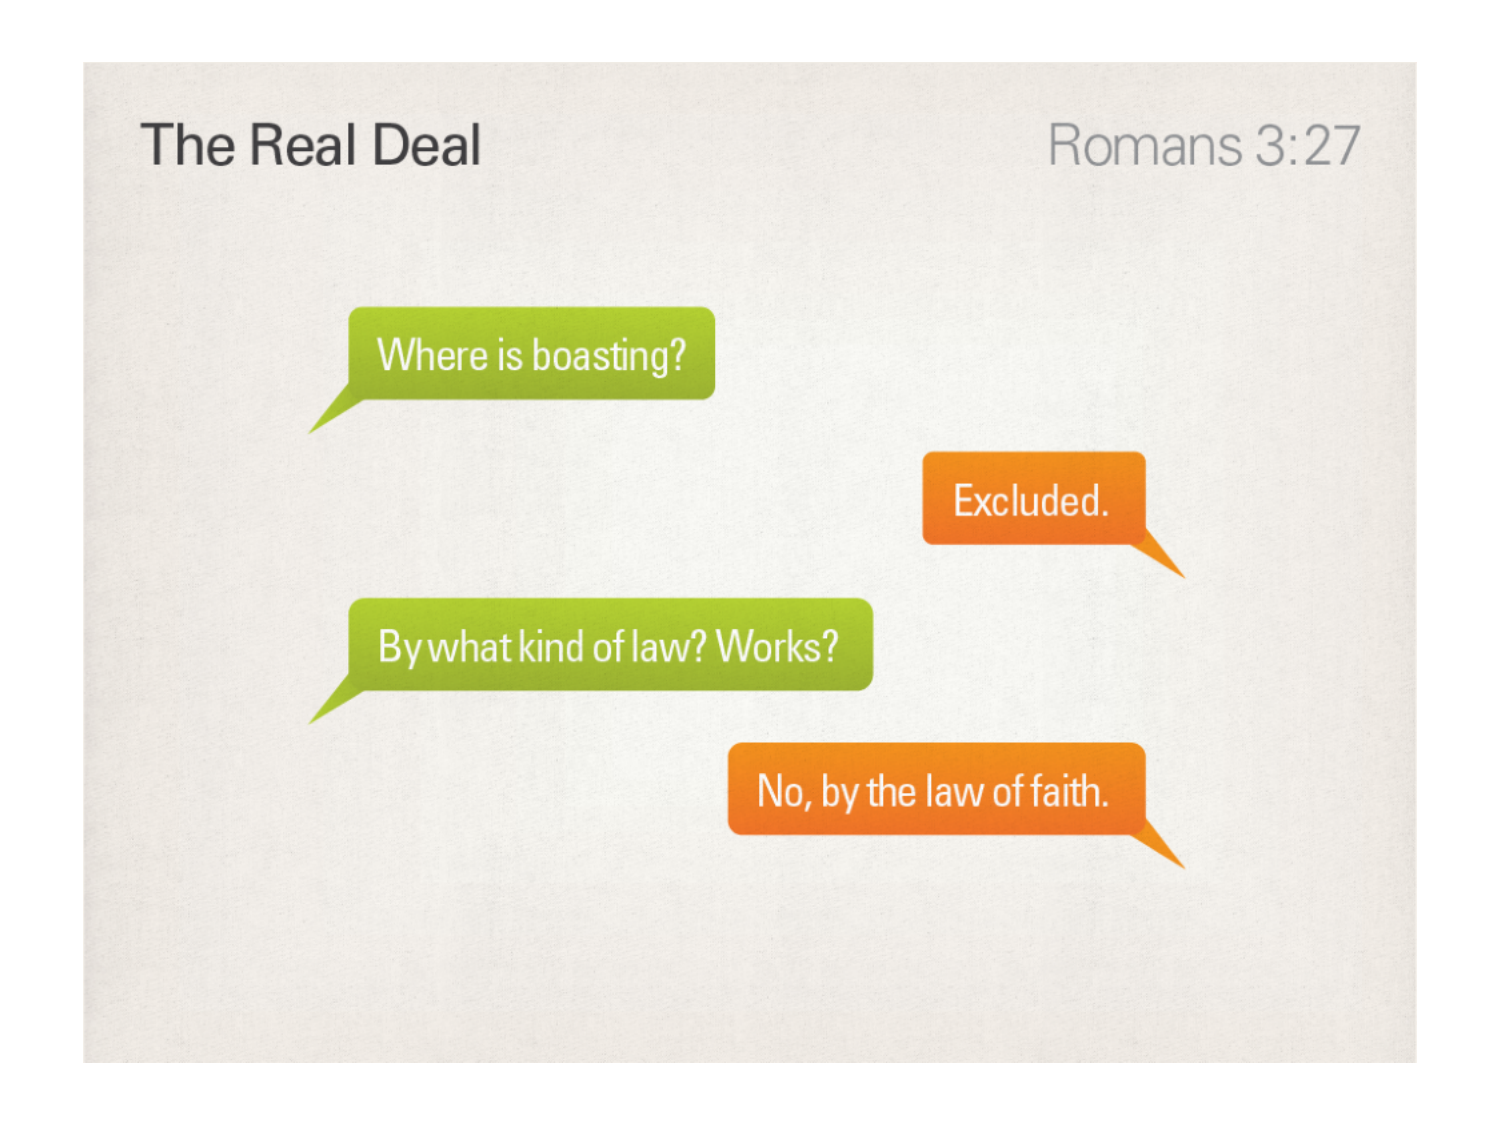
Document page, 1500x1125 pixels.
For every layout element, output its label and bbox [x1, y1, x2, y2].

picture [83, 62, 1417, 1063]
